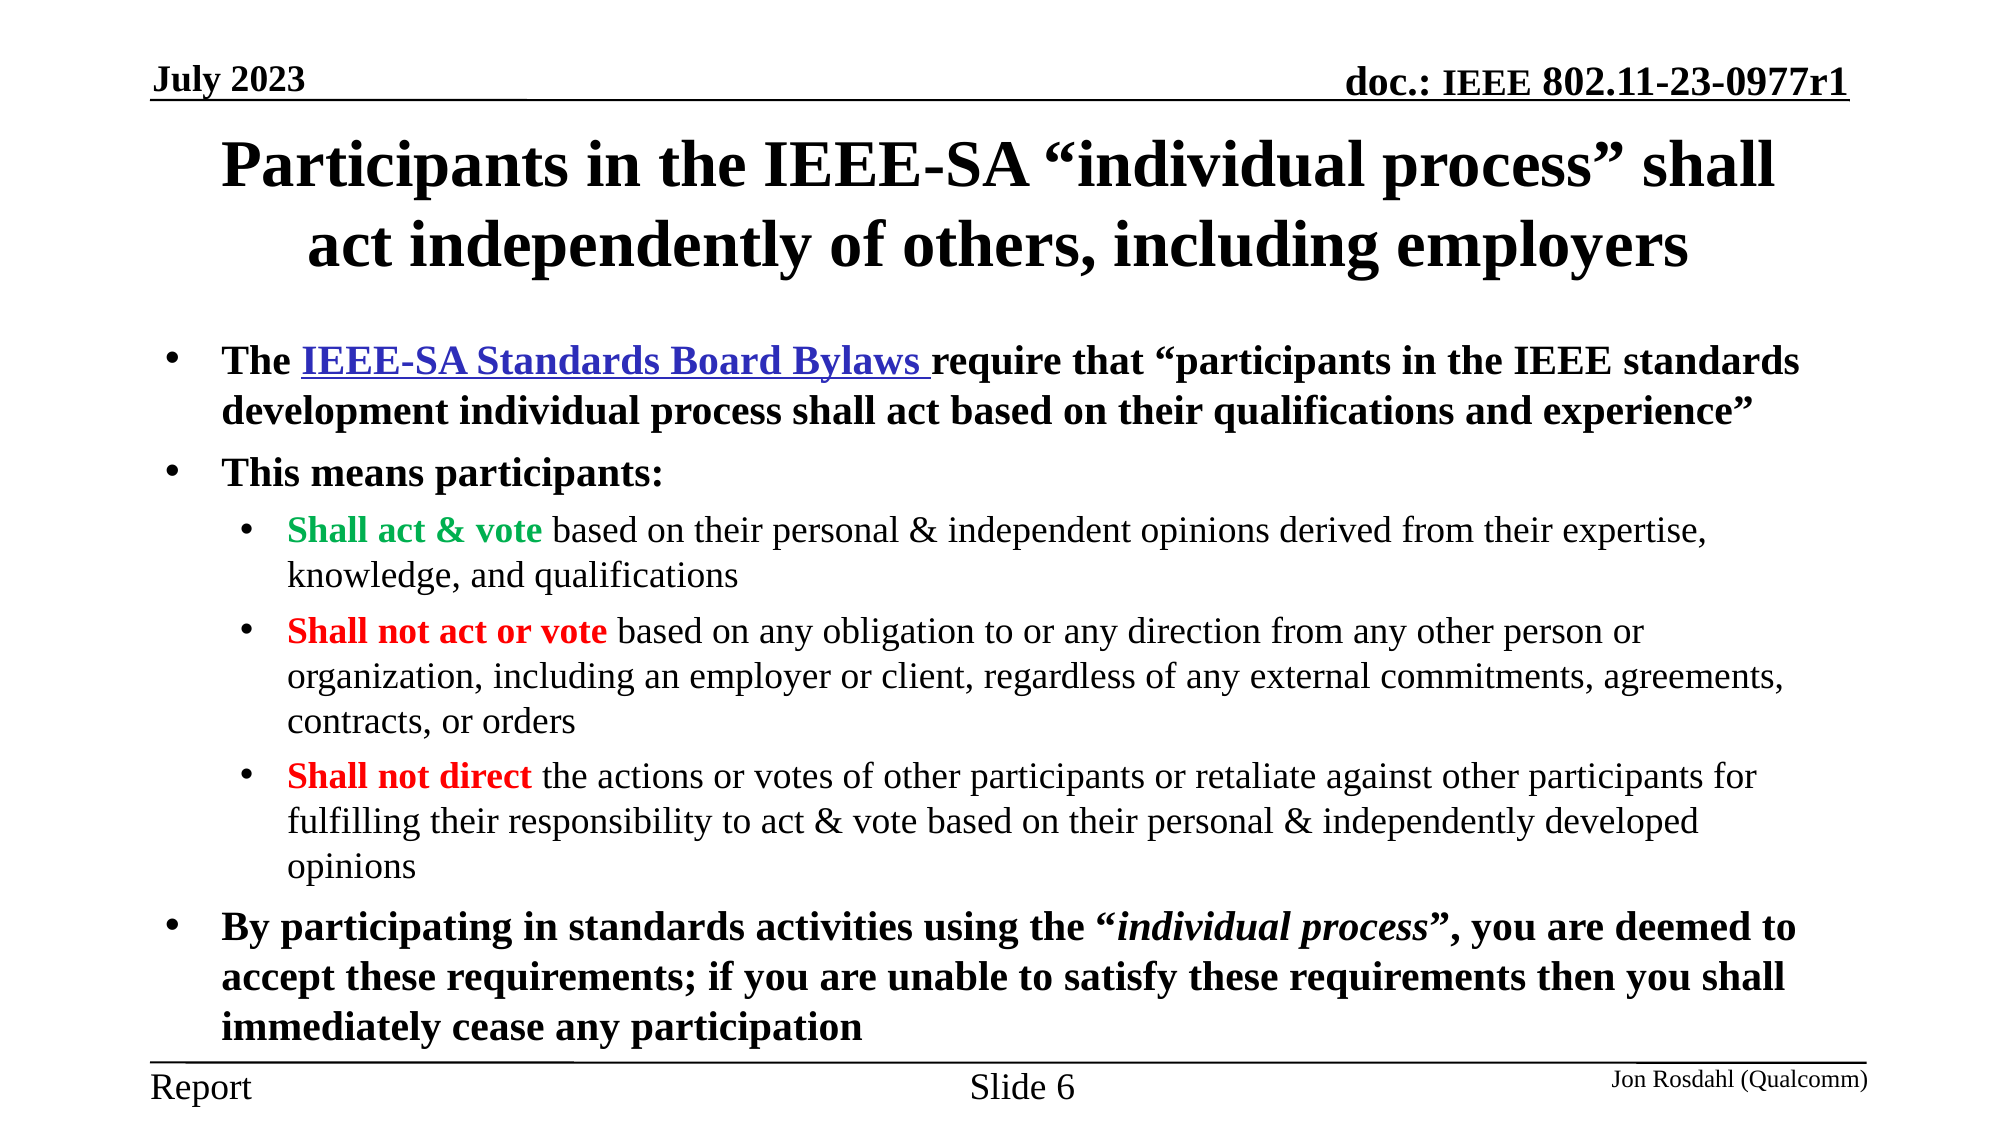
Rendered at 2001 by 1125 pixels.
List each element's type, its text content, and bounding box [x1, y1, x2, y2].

footer Jon Rosdahl (Qualcomm) [1171, 1061, 1869, 1093]
slide_number Slide 6 [950, 1061, 1095, 1125]
list The IEEE-SA Standards Board Bylaws require that “participants in the IEEE standards development individual process shall act based on their qualifications and experience” This means participants: Shall act & vote based on their personal & independent opinions derived from their expertise, knowledge, and qualifications Shall not act or vote based on any obligation to or any direction from any other person or organization, including an employer or client, regardless of any external commitments, agreements, contracts, or orders Shall not direct the actions or votes of other participants or retaliate against other participants for fulfilling their responsibility to act & vote based on their personal & independently developed opinions By participating in standards activities using the “individual process”, you are deemed to accept these requirements; if you are unable to satisfy these requirements then you shall immediately cease any participation [149, 324, 1850, 1000]
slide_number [152, 54, 563, 100]
title Participants in the IEEE-SA “individual process” shall act independently of others, including employers [149, 112, 1850, 288]
